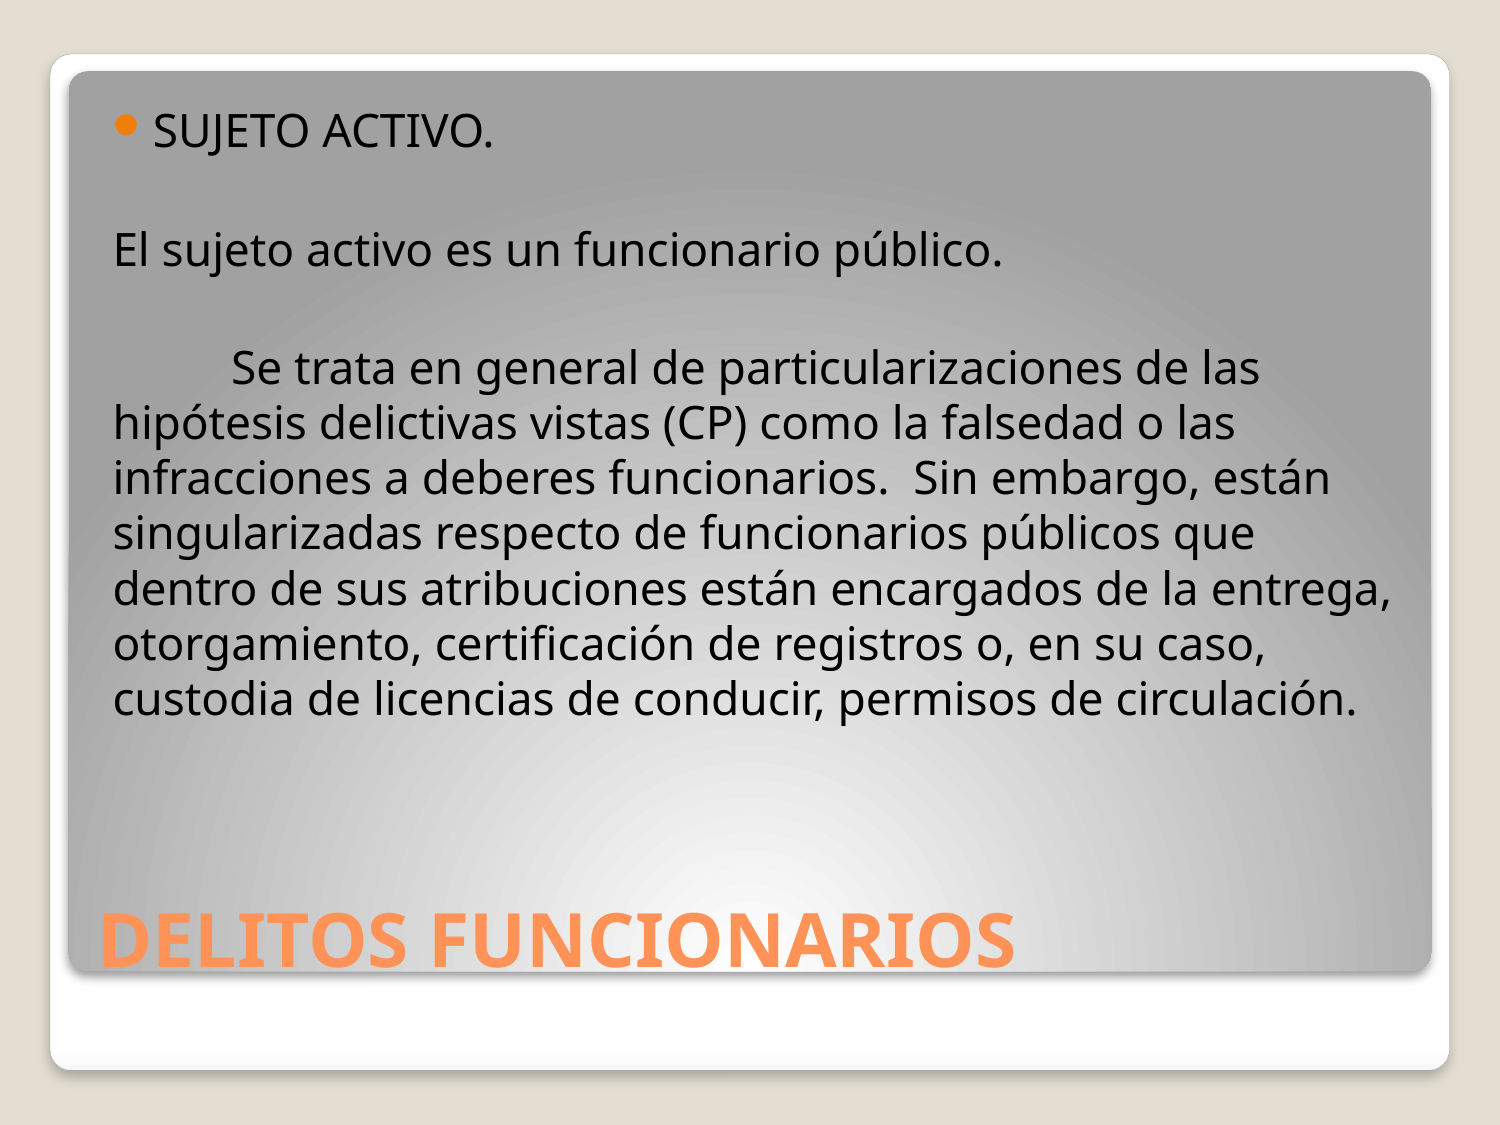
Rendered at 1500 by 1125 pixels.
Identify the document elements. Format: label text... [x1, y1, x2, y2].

list SUJETO ACTIVO. El sujeto activo es un funcionario público. Se trata en general de particularizaciones de las hipótesis delictivas vistas (CP) como la falsedad o las infracciones a deberes funcionarios. Sin embargo, están singularizadas respecto de funcionarios públicos que dentro de sus atribuciones están encargados de la entrega, otorgamiento, certificación de registros o, en su caso, custodia de licencias de conducir, permisos de circulación. [82, 86, 1425, 774]
title DELITOS FUNCIONARIOS [82, 817, 1425, 990]
